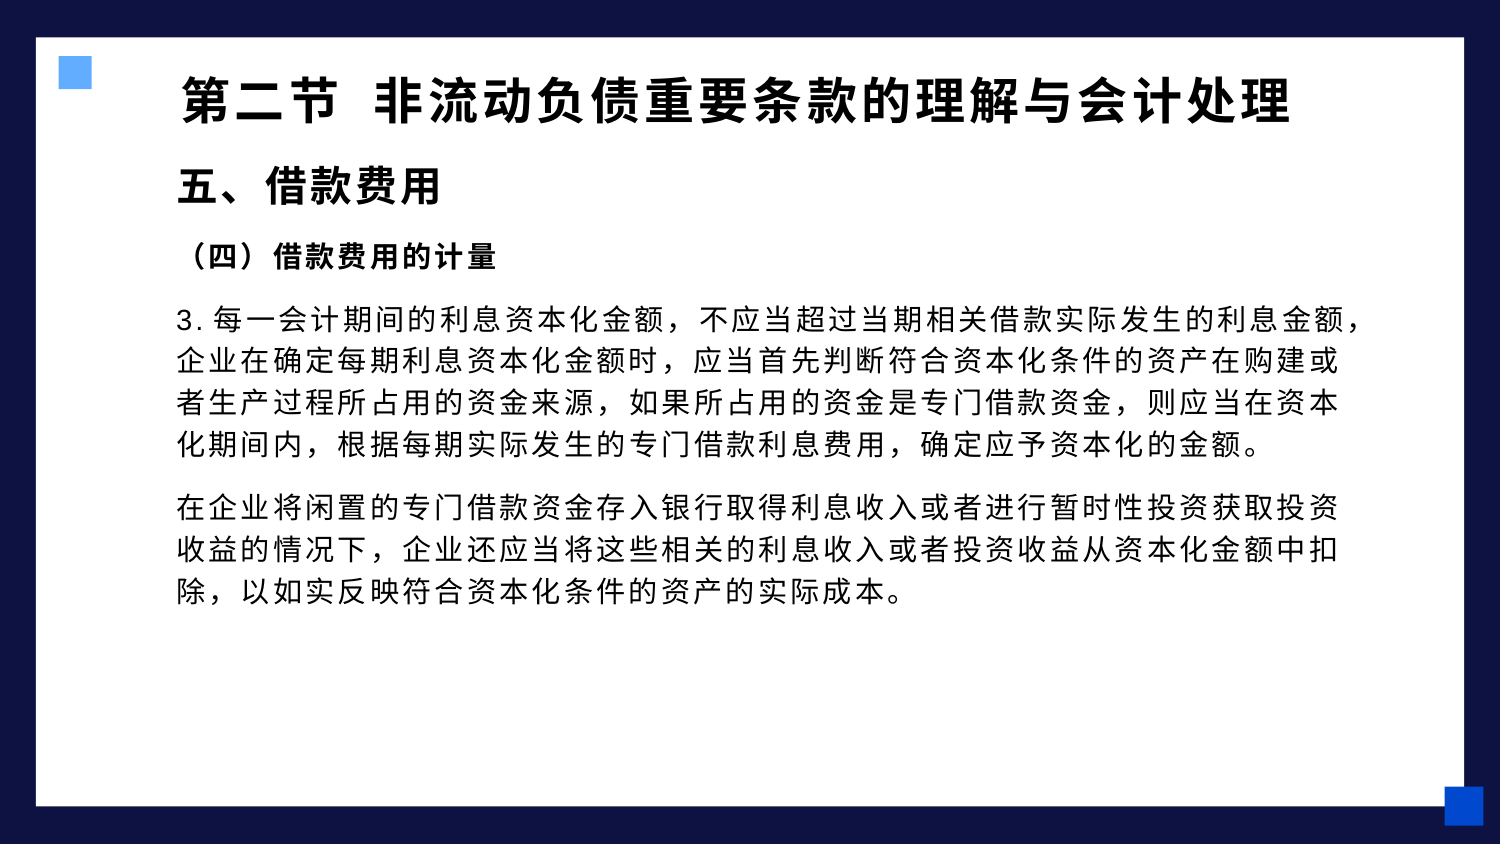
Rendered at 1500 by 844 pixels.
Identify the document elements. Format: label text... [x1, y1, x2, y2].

title 第二节 非流动负债重要条款的理解与会计处理 [141, 48, 1327, 138]
list 五、借款费用 （四）借款费用的计量 3.每一会计期间的利息资本化金额，不应当超过当期相关借款实际发生的利息金额，企业在确定每期利息资本化金额时，应当首先判断符合资本化条件的资产在购建或者生产过程所占用的资金来源，如果所占用的资金是专门借款资金，则应当在资本化期间内，根据每期实际发生的专门借款利息费用，确定应予资本化的金额。 在企业将闲置的专门借款资金存入银行取得利息收入或者进行暂时性投资获取投资收益的情况下，企业还应当将这些相关的利息收入或者投资收益从资本化金额中扣除，以如实反映符合资本化条件的资产的实际成本。 [159, 150, 1378, 575]
